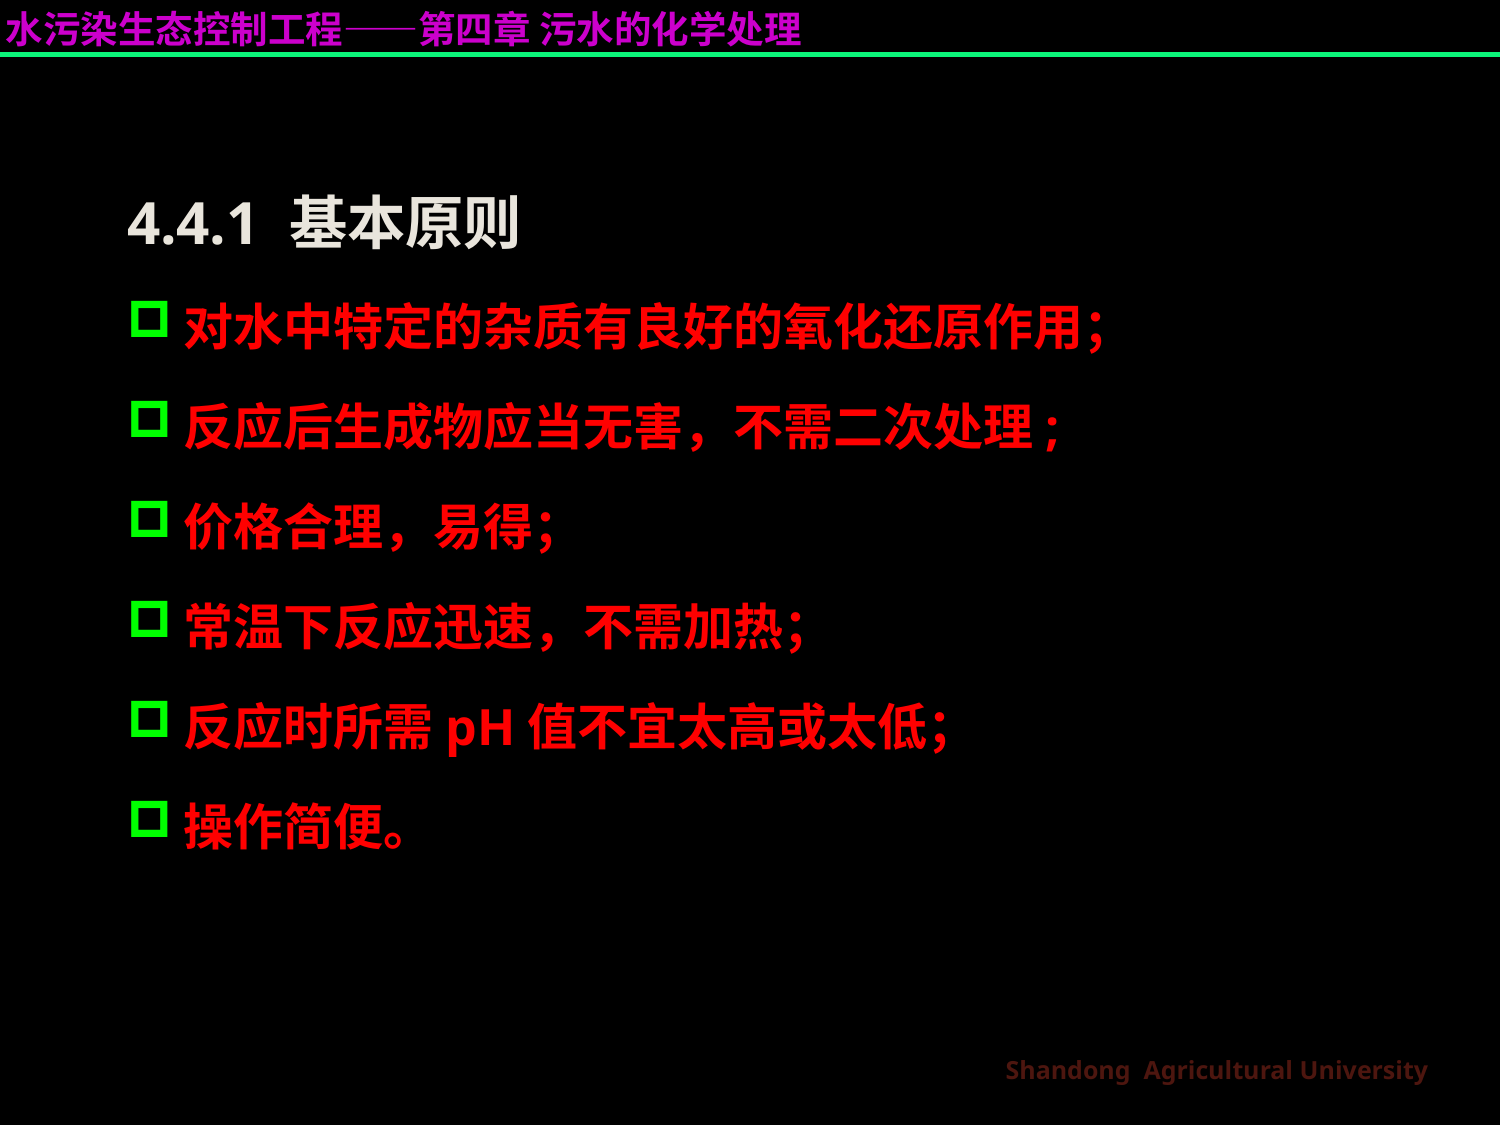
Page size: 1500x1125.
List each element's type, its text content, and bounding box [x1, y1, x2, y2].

list 4.4.1 基本原则 对水中特定的杂质有良好的氧化还原作用； 反应后生成物应当无害，不需二次处理; 价格合理，易得； 常温下反应迅速，不需加热； 反应时所需pH值不宜太高或太低； 操作简便。 [112, 160, 1350, 870]
